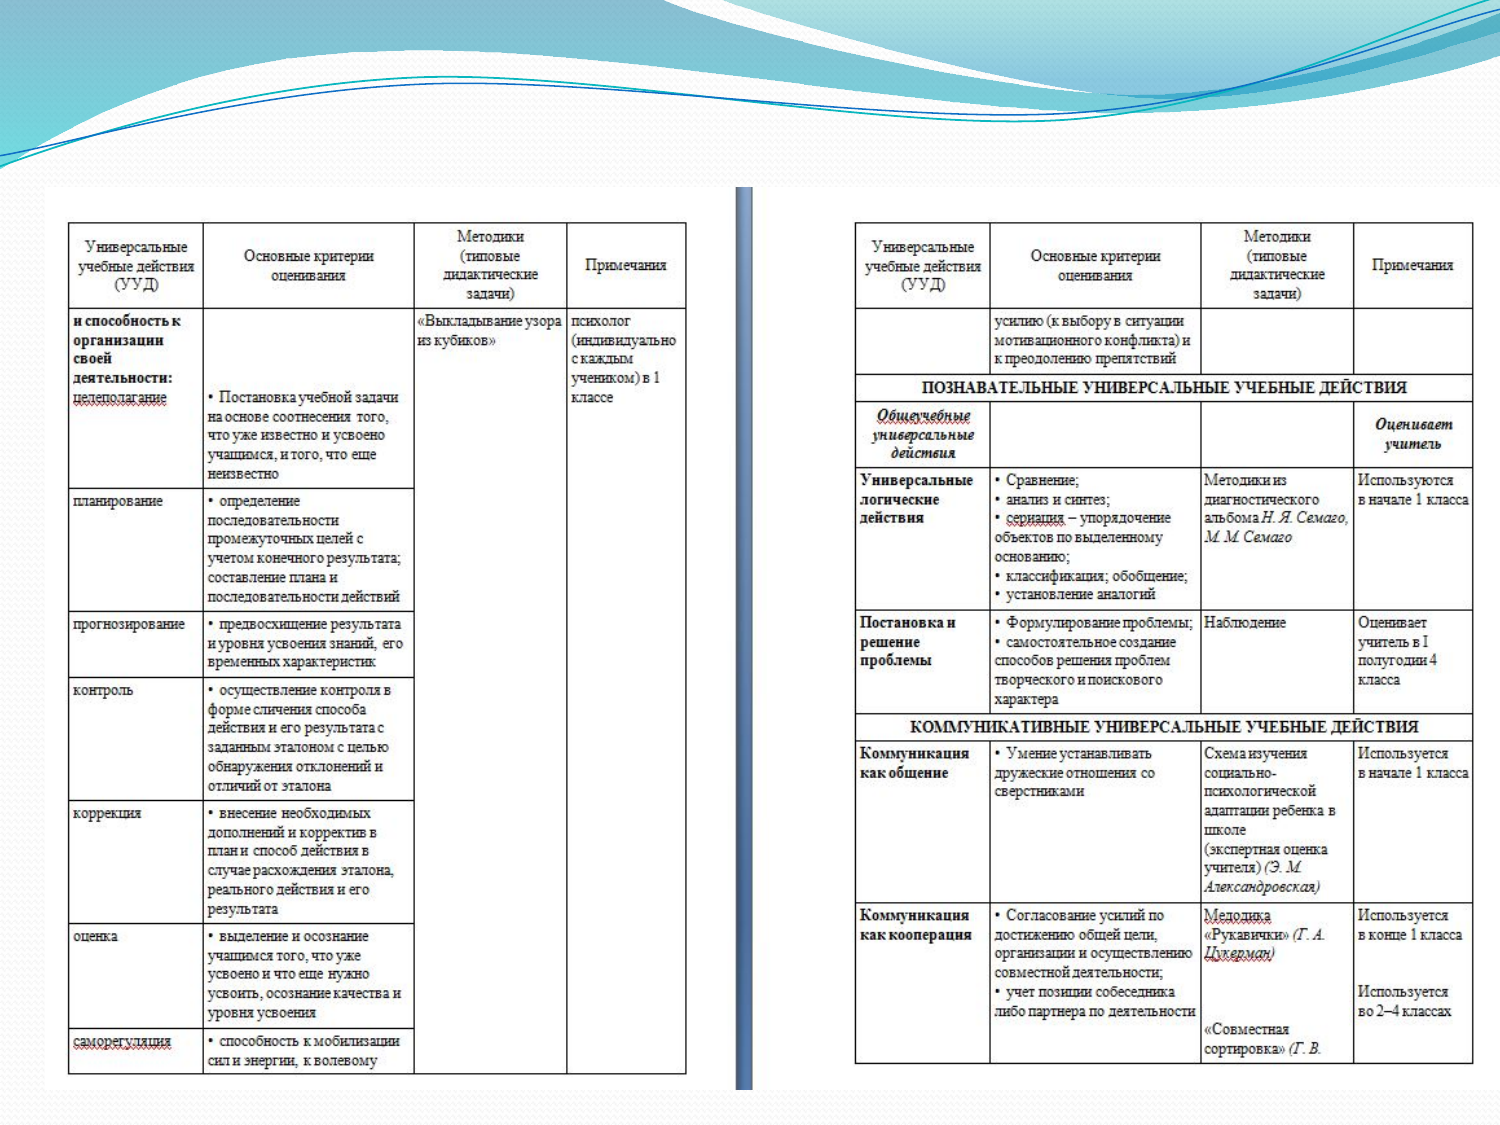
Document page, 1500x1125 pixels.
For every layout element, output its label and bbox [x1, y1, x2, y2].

picture [44, 187, 1500, 1091]
